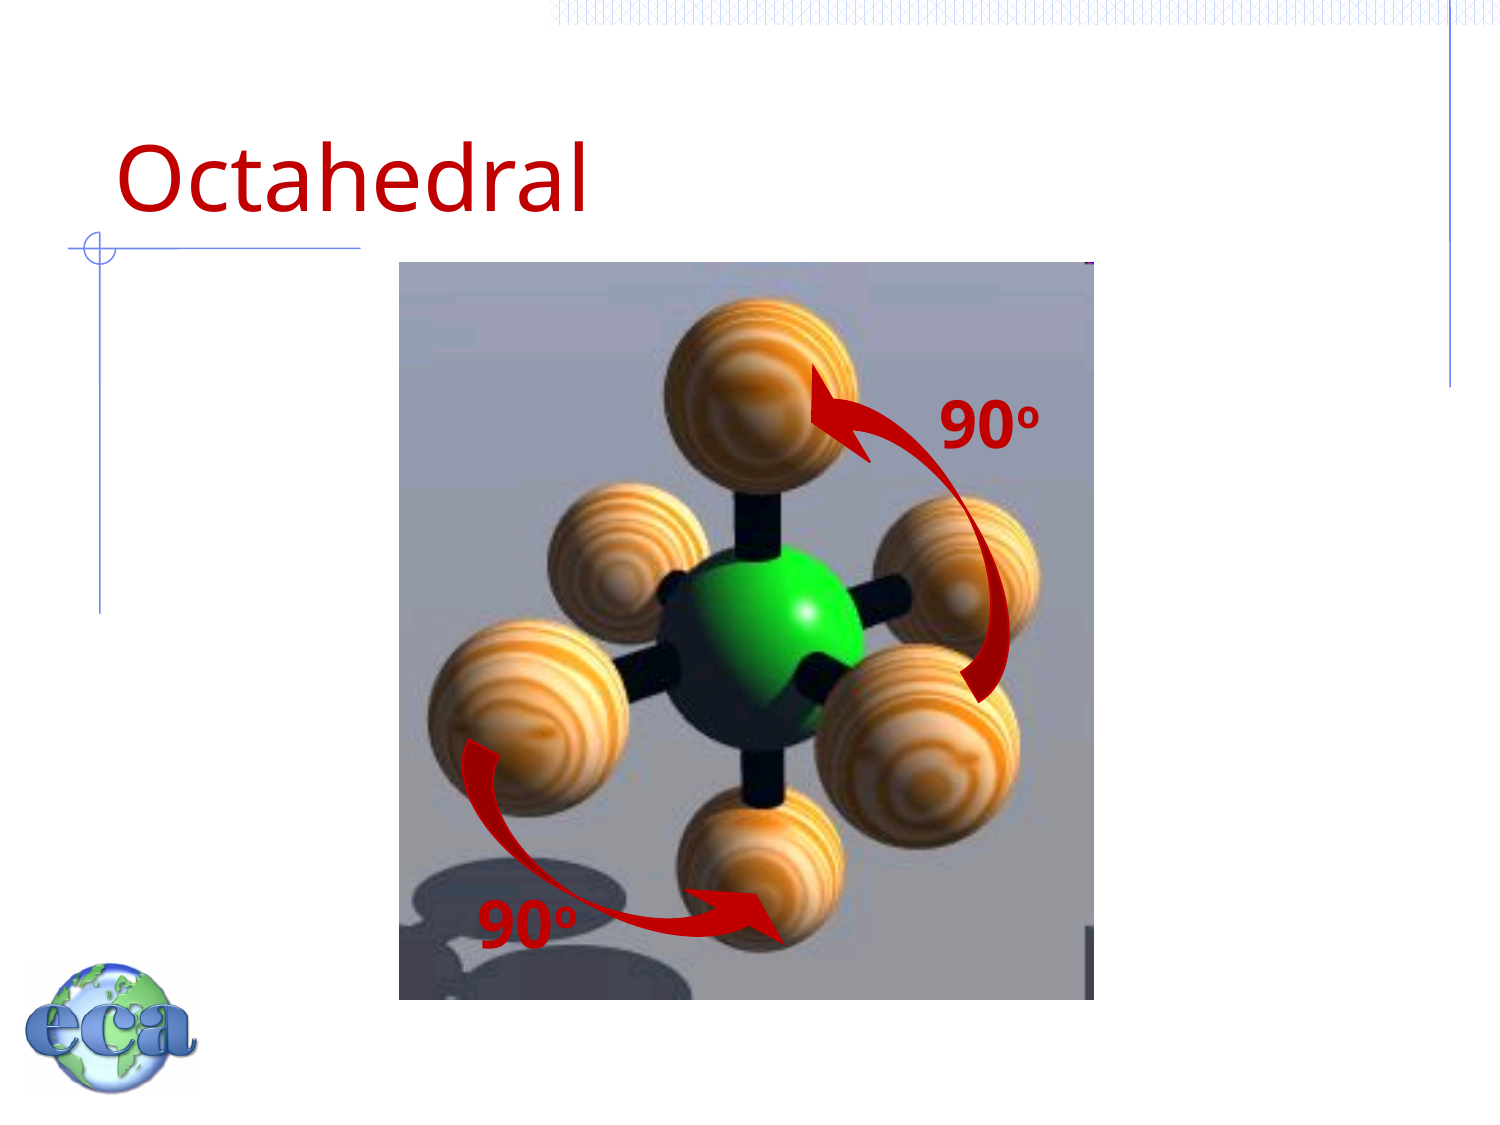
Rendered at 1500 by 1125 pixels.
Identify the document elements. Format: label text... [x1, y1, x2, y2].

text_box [399, 262, 1095, 1001]
title Octahedral [99, 49, 1376, 238]
picture [23, 960, 200, 1096]
